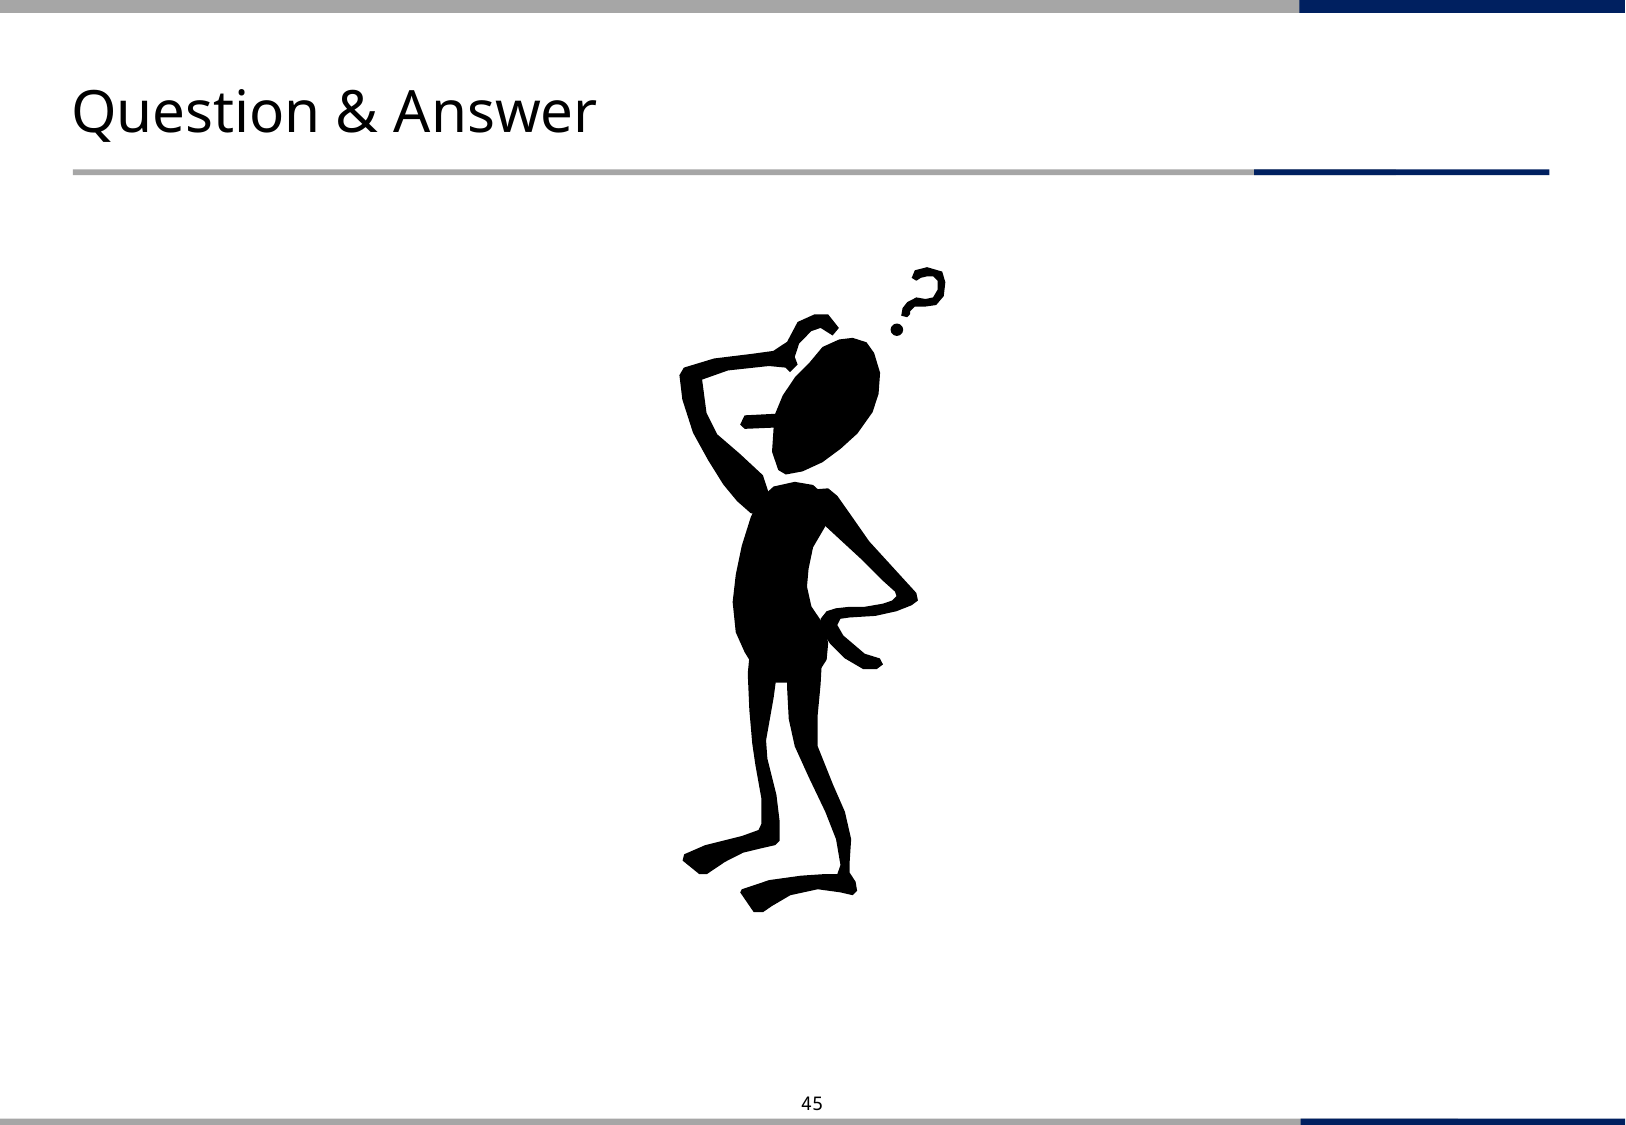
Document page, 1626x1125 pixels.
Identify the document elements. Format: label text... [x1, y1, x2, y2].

picture [679, 267, 946, 913]
text_box Question & Answer [56, 66, 925, 145]
